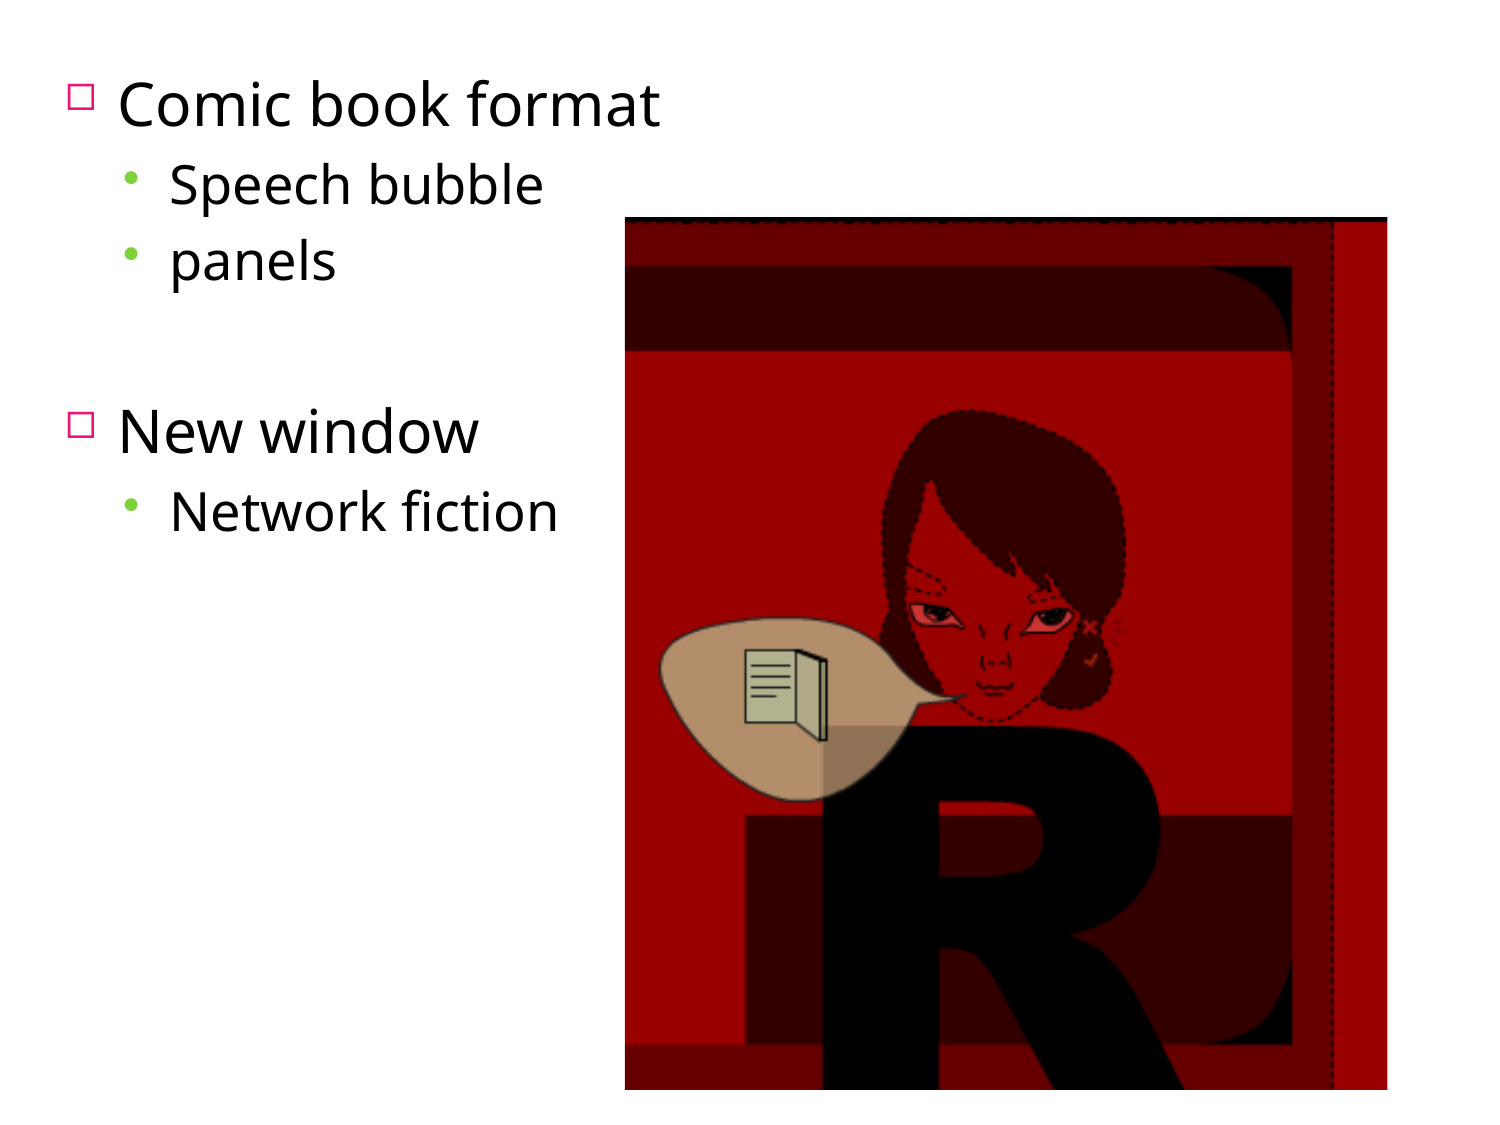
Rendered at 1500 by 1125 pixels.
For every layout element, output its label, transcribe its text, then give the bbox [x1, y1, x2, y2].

picture [624, 216, 1388, 1091]
list Comic book format Speech bubble panels New window Network fiction [50, 58, 738, 809]
